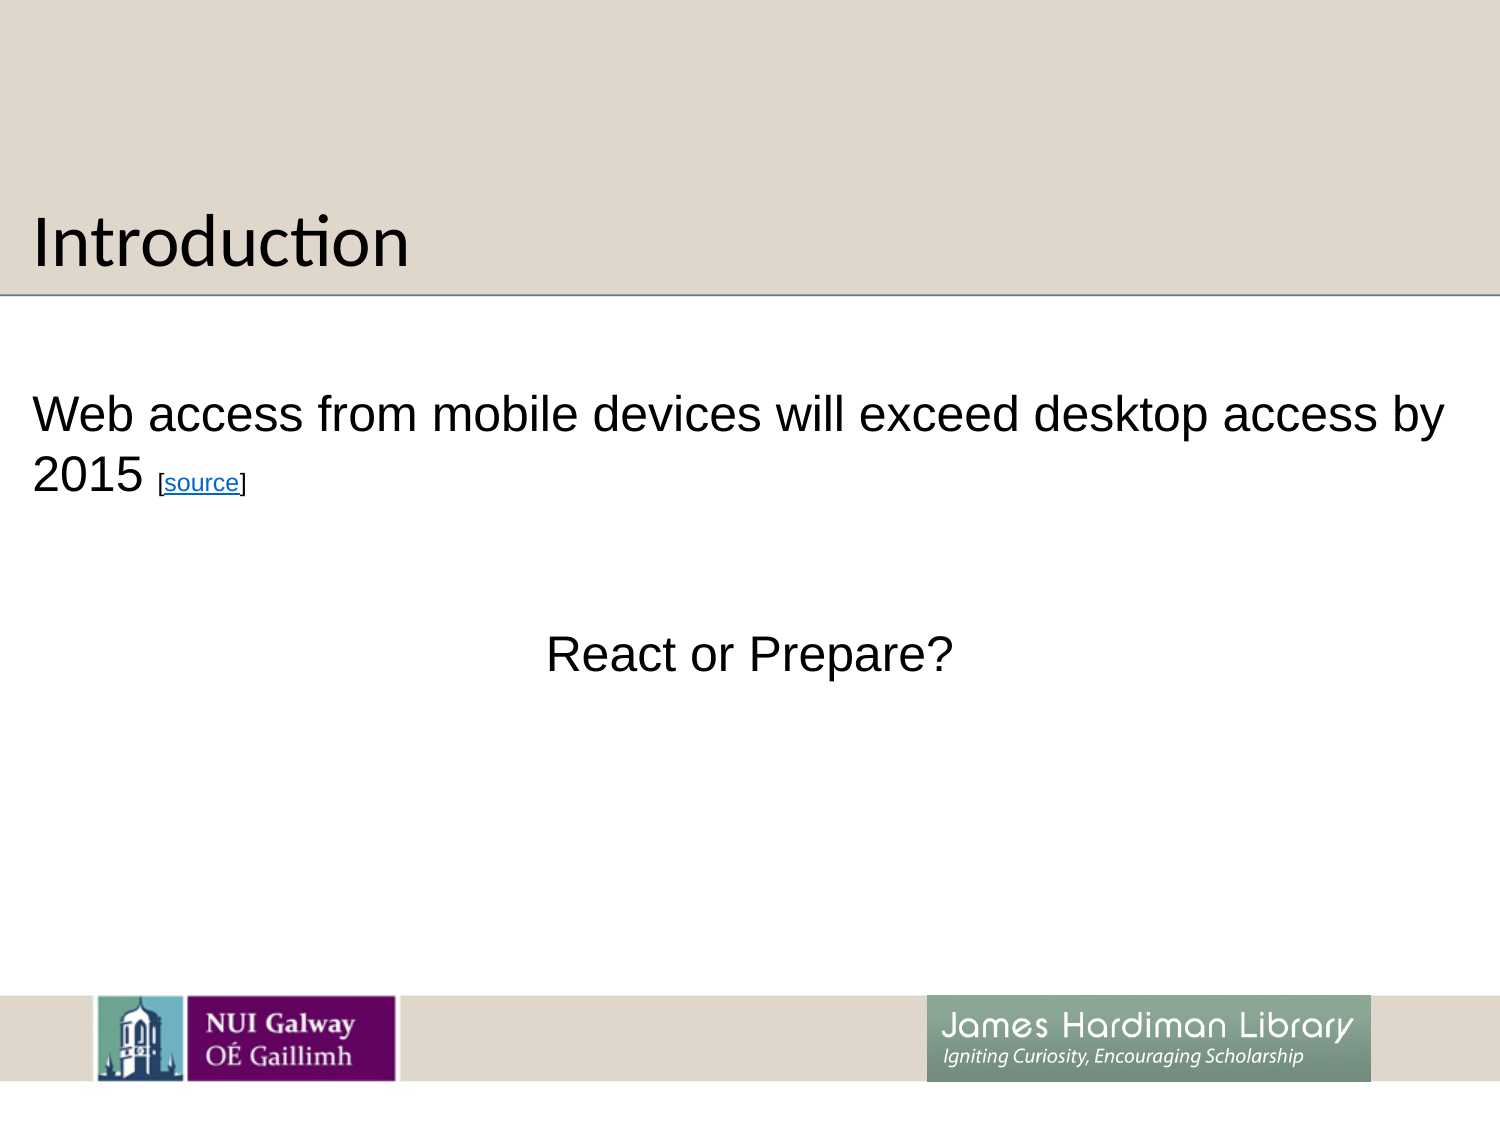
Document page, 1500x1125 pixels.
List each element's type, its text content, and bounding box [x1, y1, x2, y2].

text_box Introduction [17, 184, 1471, 290]
picture [0, 0, 1500, 1125]
text_box Web access from mobile devices will exceed desktop access by 2015 [source] React or Prepare? [17, 314, 1483, 810]
